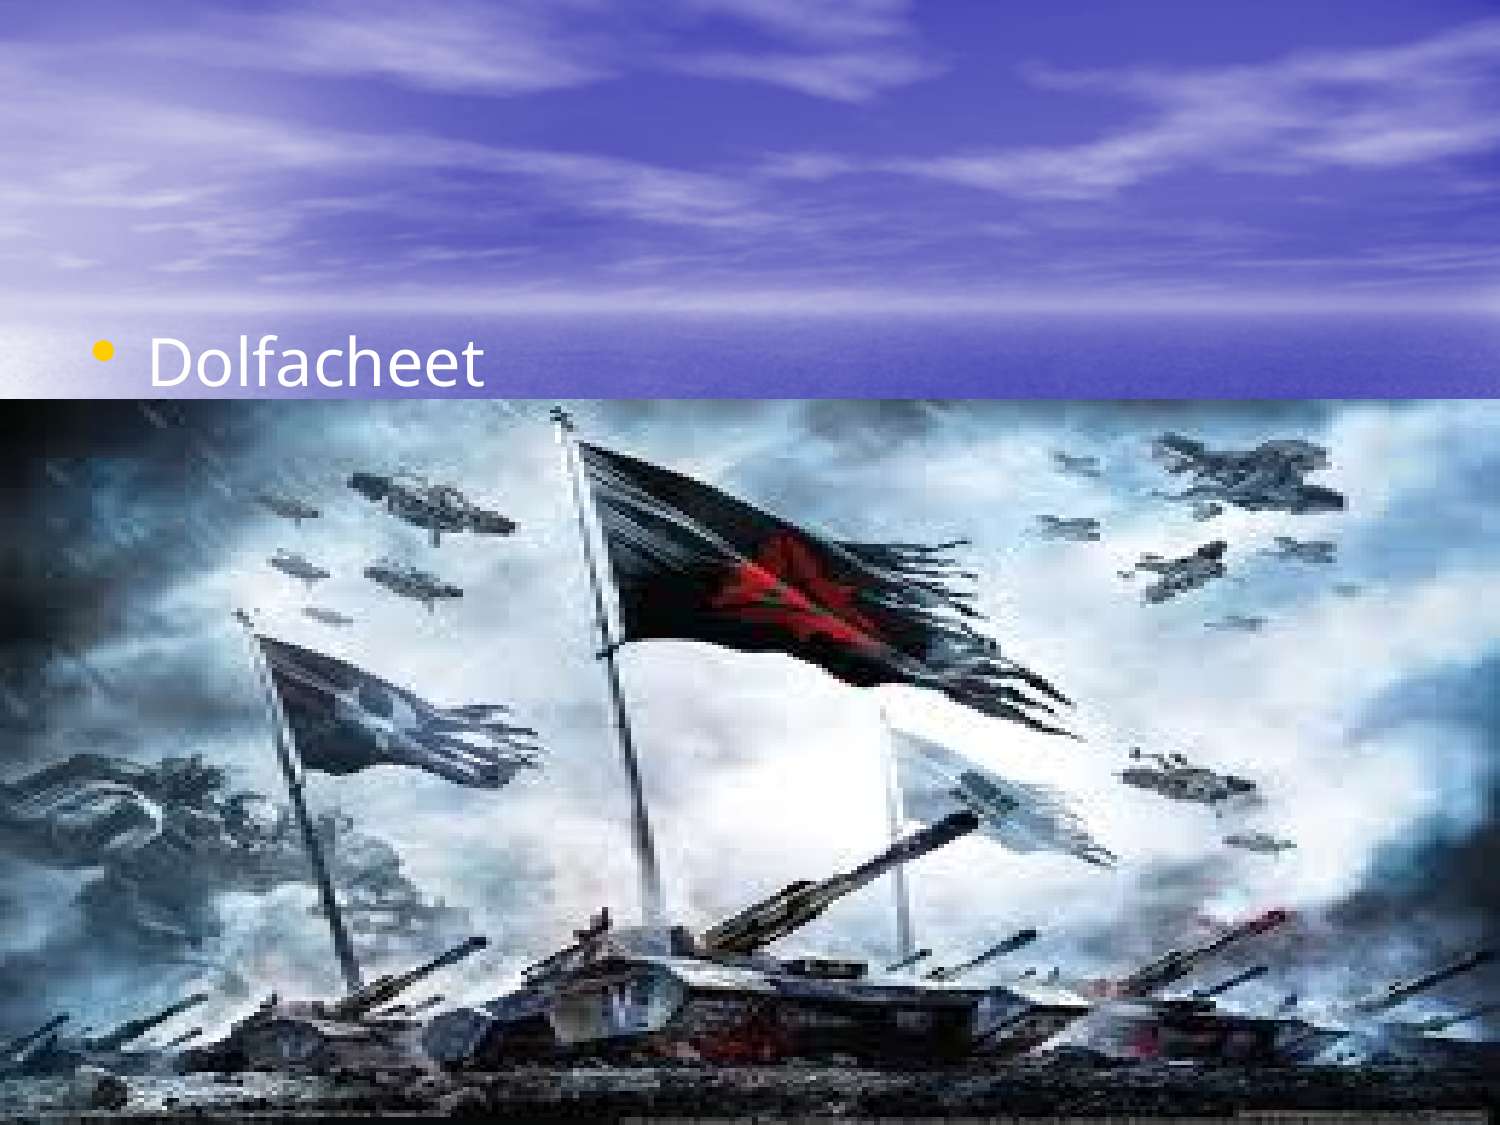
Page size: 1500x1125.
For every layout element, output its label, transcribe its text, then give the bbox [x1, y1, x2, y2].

picture [0, 399, 1500, 1125]
list Dolfacheet [74, 312, 1426, 398]
